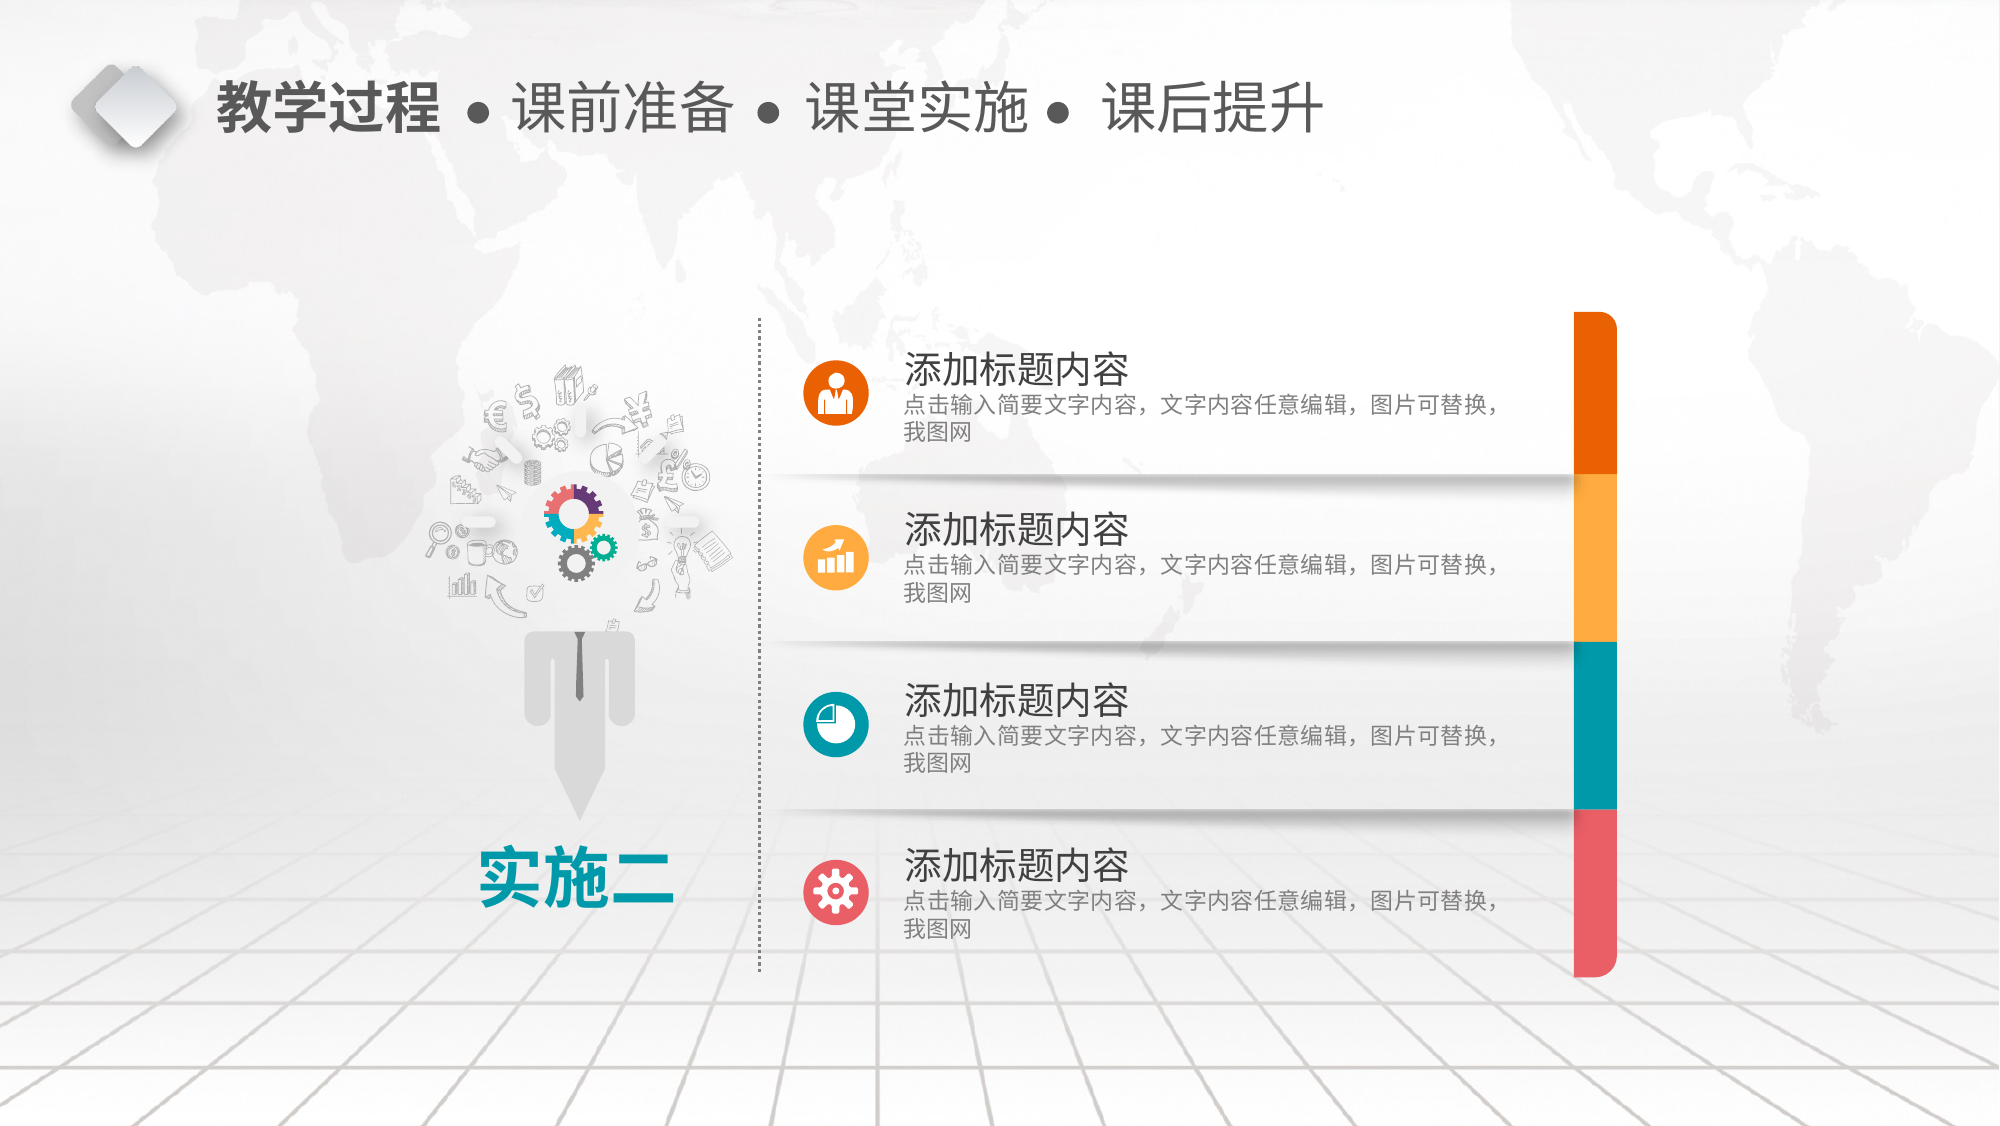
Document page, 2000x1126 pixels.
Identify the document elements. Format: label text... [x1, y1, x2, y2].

text_box [813, 868, 859, 914]
text_box [801, 358, 871, 428]
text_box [888, 669, 1527, 786]
text_box [1571, 309, 1620, 477]
text_box 课前准备 [510, 72, 758, 140]
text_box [446, 572, 456, 600]
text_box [706, 530, 734, 573]
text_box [888, 338, 1527, 454]
text_box [1045, 99, 1071, 126]
text_box [1572, 640, 1619, 807]
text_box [817, 372, 854, 415]
text_box [801, 857, 871, 928]
text_box [755, 99, 782, 126]
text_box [888, 498, 1527, 615]
picture [0, 0, 1999, 1126]
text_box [543, 484, 604, 544]
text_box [815, 703, 856, 744]
text_box 教学过程 [216, 72, 468, 140]
text_box [1572, 476, 1619, 640]
text_box 实施二 [395, 828, 755, 924]
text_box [449, 475, 456, 505]
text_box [706, 462, 711, 492]
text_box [523, 650, 636, 822]
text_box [623, 390, 653, 401]
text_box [424, 521, 456, 560]
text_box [461, 402, 701, 641]
text_box [465, 99, 492, 126]
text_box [817, 539, 854, 573]
text_box [514, 383, 538, 401]
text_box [888, 834, 1527, 951]
text_box [1571, 807, 1620, 980]
text_box [801, 690, 871, 760]
text_box [801, 522, 871, 593]
text_box 课后提升 [1100, 72, 1343, 140]
text_box 课堂实施 [804, 72, 1048, 140]
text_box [553, 364, 599, 401]
